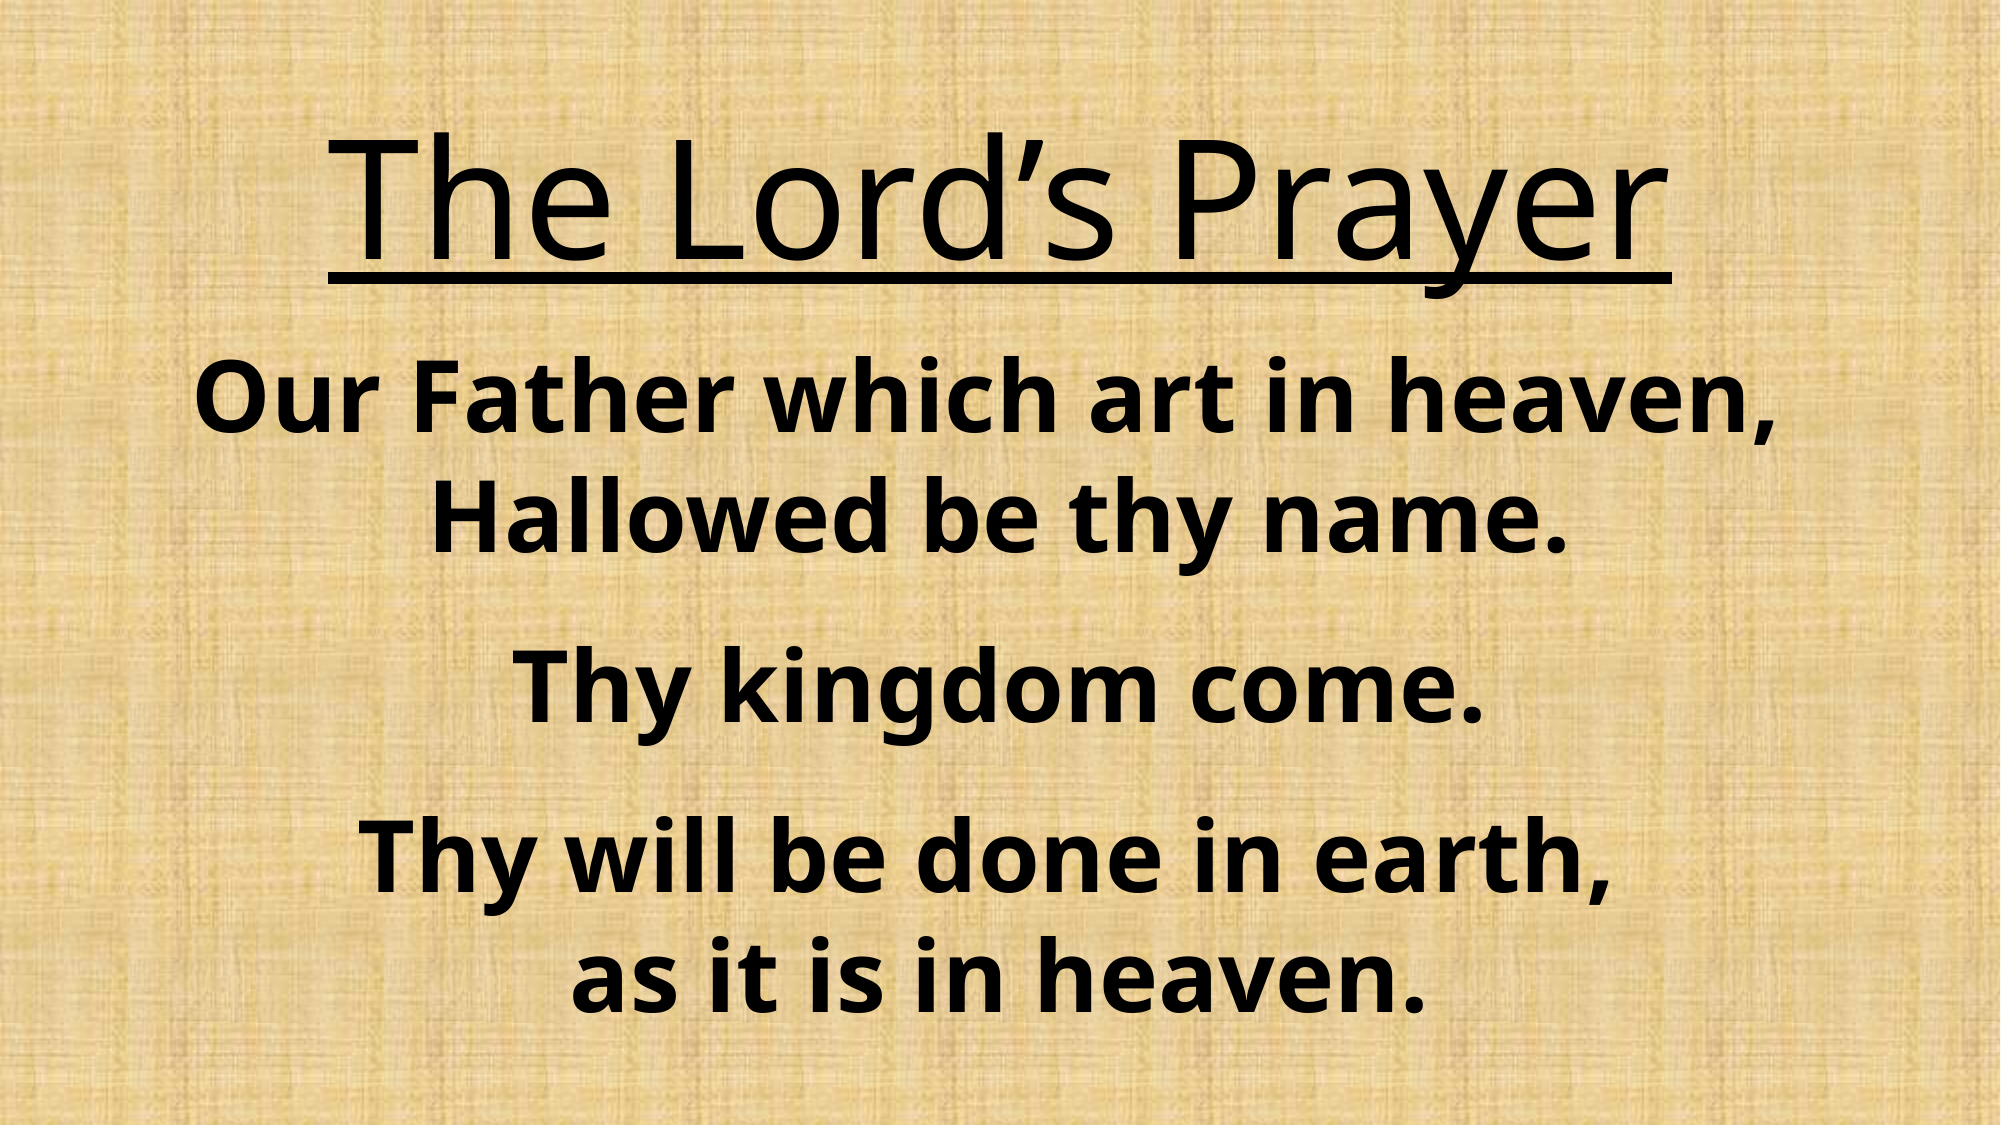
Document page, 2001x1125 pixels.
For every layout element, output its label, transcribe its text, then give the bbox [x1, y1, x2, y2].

text_box Our Father which art in heaven, Hallowed be thy name. Thy kingdom come. Thy will be done in earth, as it is in heaven. [0, 325, 2000, 1040]
title The Lord’s Prayer [0, 117, 2000, 239]
picture [0, 0, 2001, 1125]
